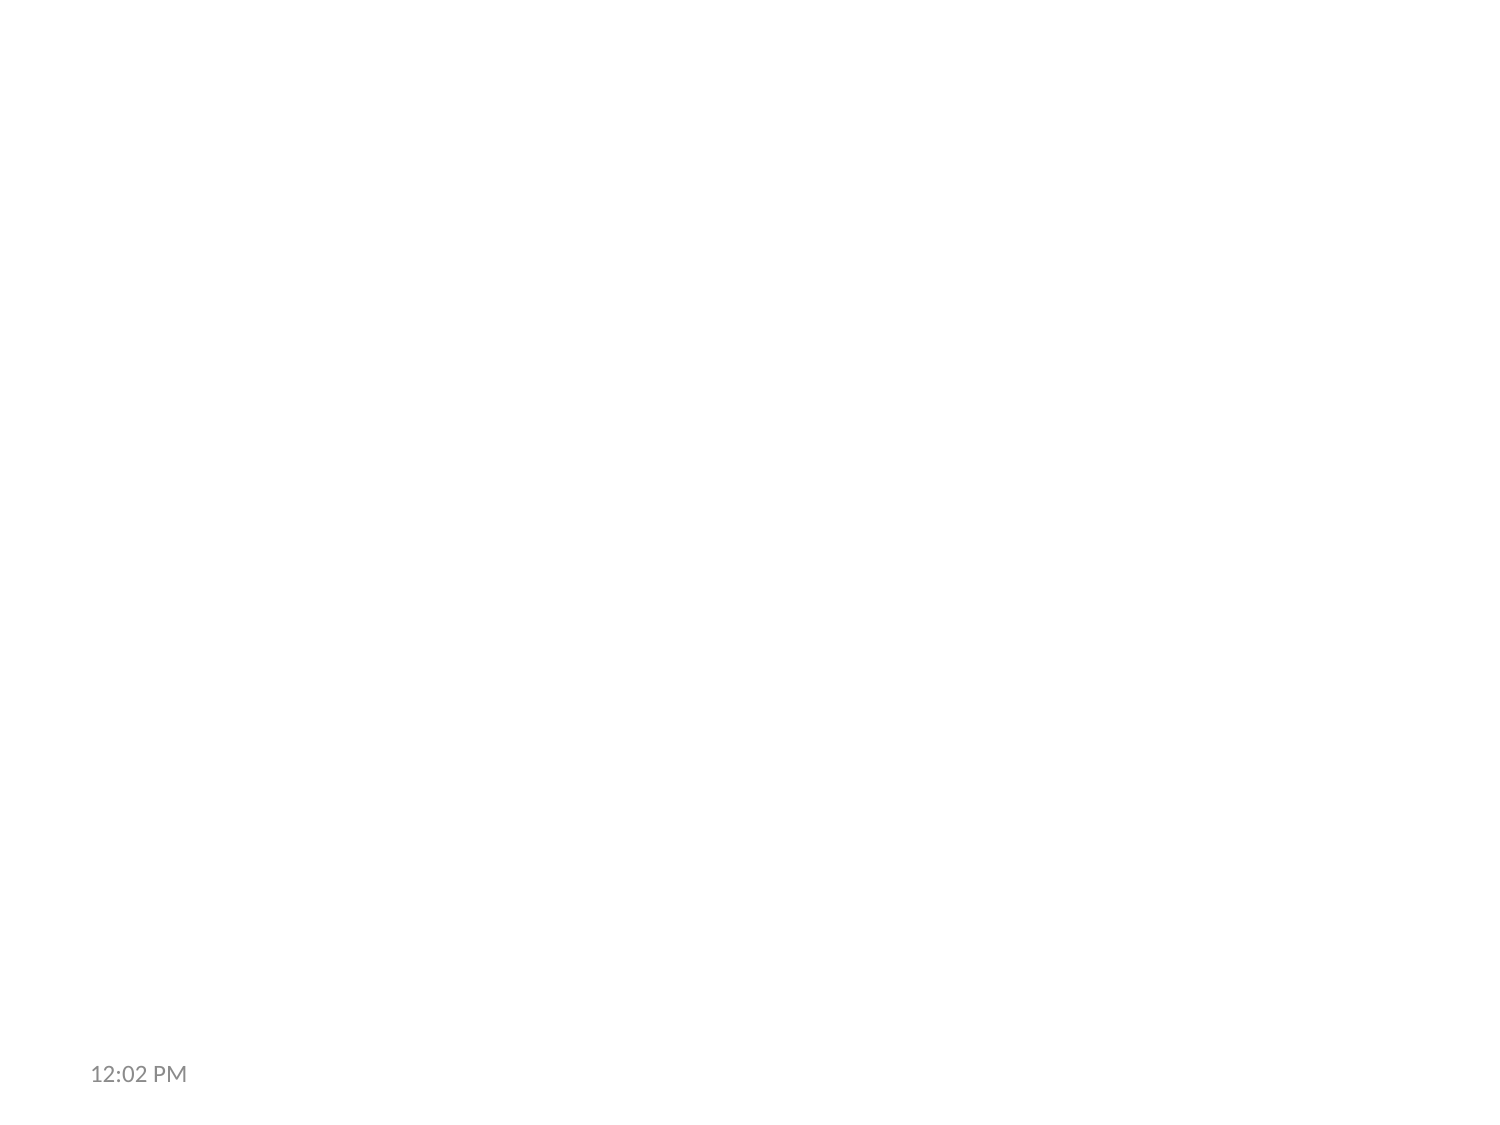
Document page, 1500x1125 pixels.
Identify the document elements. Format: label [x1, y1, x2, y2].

slide_number [75, 1042, 425, 1103]
